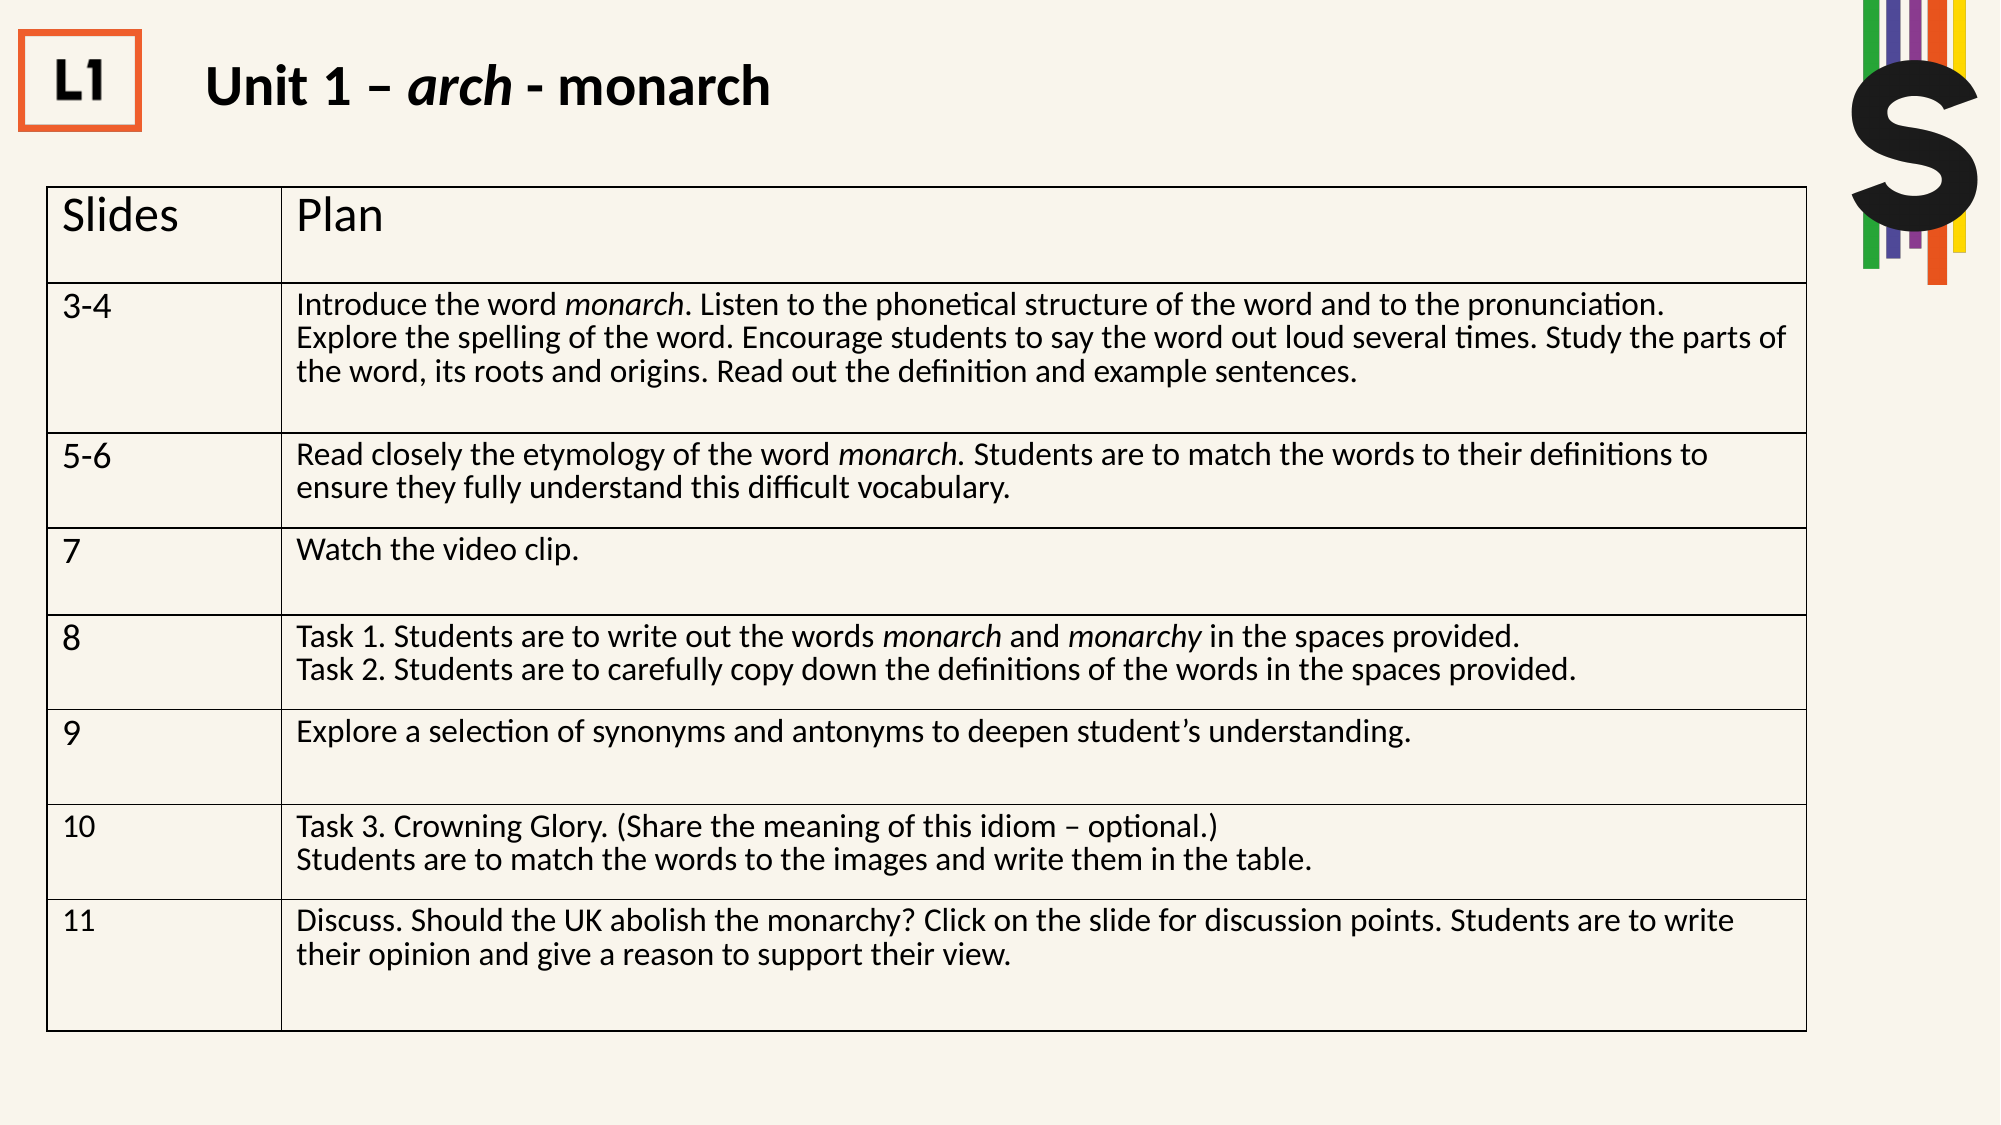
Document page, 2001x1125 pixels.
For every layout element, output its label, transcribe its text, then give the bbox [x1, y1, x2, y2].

table_cell Task 1. Students are to write out the words monarch and monarchy in the spaces provided. Task 2. Students are to carefully copy down the definitions of the words in the spaces provided. [282, 616, 1806, 709]
table_cell 7 [48, 529, 281, 614]
table_cell 3-4 [48, 284, 281, 432]
table_cell 8 [48, 616, 281, 709]
table_cell Explore a selection of synonyms and antonyms to deepen student’s understanding. [282, 710, 1806, 804]
table_cell 5-6 [48, 434, 281, 527]
table_cell Introduce the word monarch. Listen to the phonetical structure of the word and to the pronunciation. Explore the spelling of the word. Encourage students to say the word out loud several times. Study the parts of the word, its roots and origins. Read out the definition and example sentences. [282, 284, 1806, 432]
table_cell Watch the video clip. [282, 529, 1806, 614]
text_box Unit 1 – arch - monarch [190, 39, 907, 125]
table_cell Discuss. Should the UK abolish the monarchy? Click on the slide for discussion points. Students are to write their opinion and give a reason to support their view. [282, 900, 1806, 1030]
table_cell 9 [48, 710, 281, 804]
table_cell Read closely the etymology of the word monarch. Students are to match the words to their definitions to ensure they fully understand this difficult vocabulary. [282, 434, 1806, 527]
table_cell 10 [48, 805, 281, 899]
picture [17, 26, 142, 151]
picture [1829, 0, 2000, 312]
table_cell Task 3. Crowning Glory. (Share the meaning of this idiom – optional.) Students are to match the words to the images and write them in the table. [282, 805, 1806, 899]
table_cell 11 [48, 900, 281, 1030]
table_header Slides [48, 188, 281, 282]
table_header Plan [282, 188, 1806, 282]
